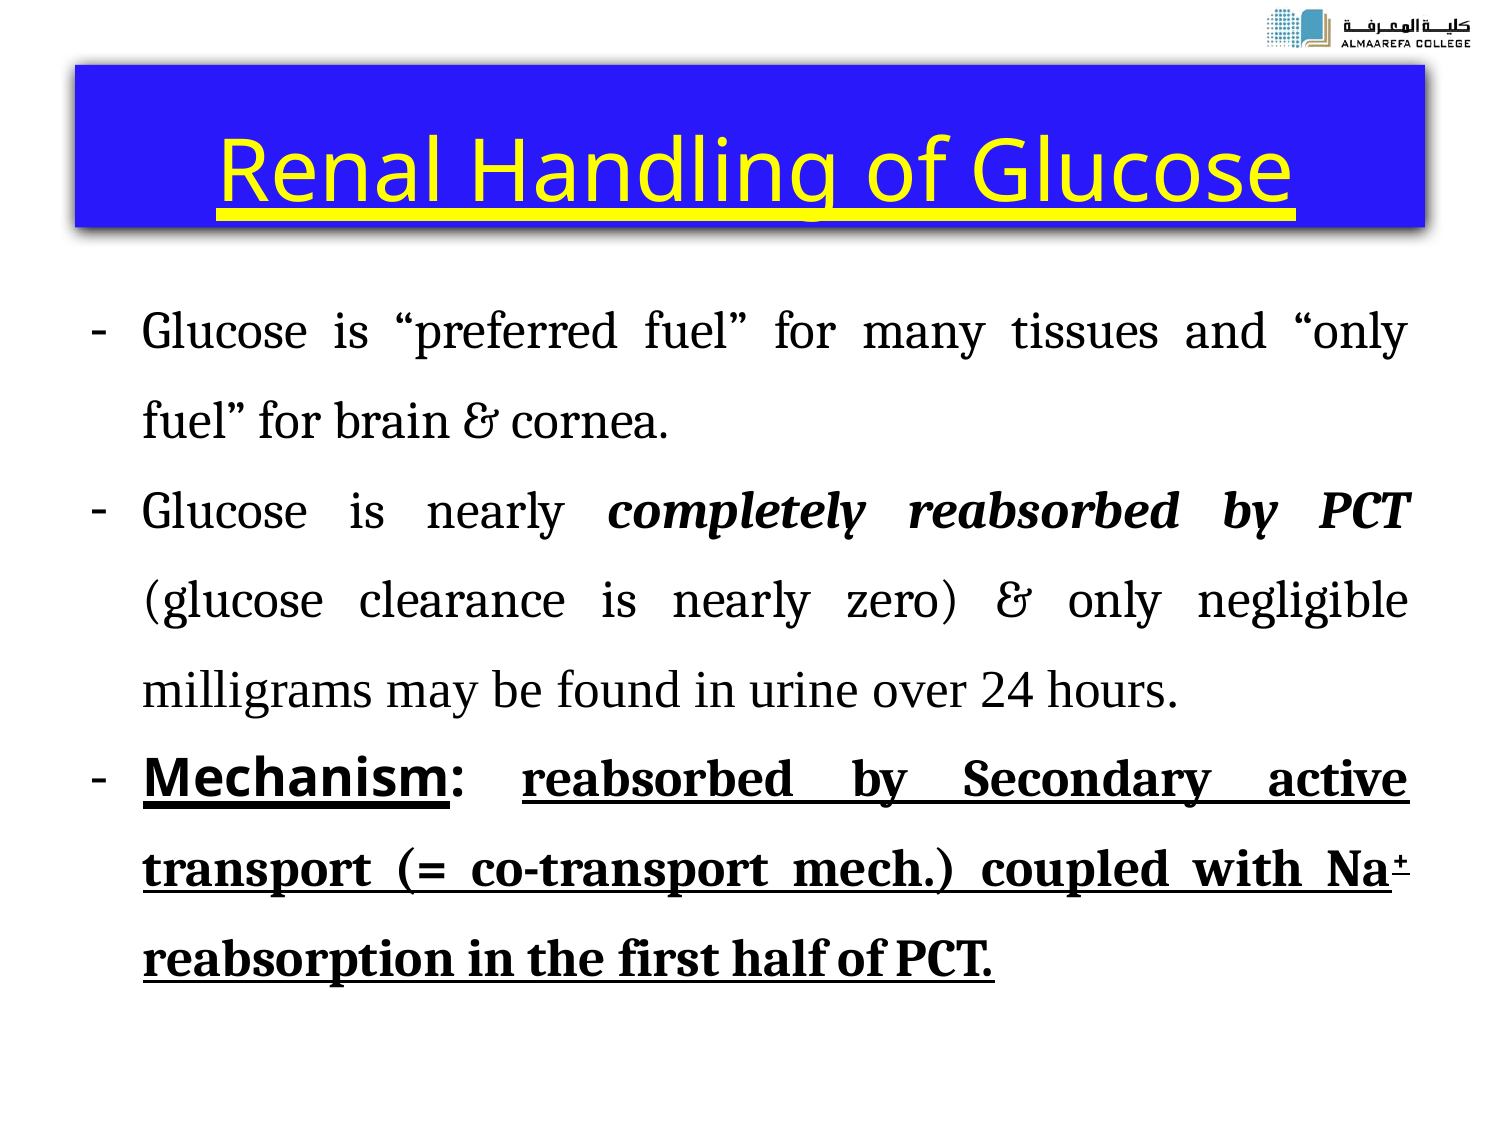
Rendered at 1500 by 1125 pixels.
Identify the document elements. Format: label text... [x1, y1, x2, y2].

title Renal Handling of Glucose [75, 64, 1425, 228]
picture [1262, 0, 1475, 65]
list Glucose is “preferred fuel” for many tissues and “only fuel” for brain & cornea. Glucose is nearly completely reabsorbed by PCT (glucose clearance is nearly zero) & only negligible milligrams may be found in urine over 24 hours. Mechanism: reabsorbed by Secondary active transport (= co-transport mech.) coupled with Na+ reabsorption in the first half of PCT. [75, 262, 1425, 1005]
